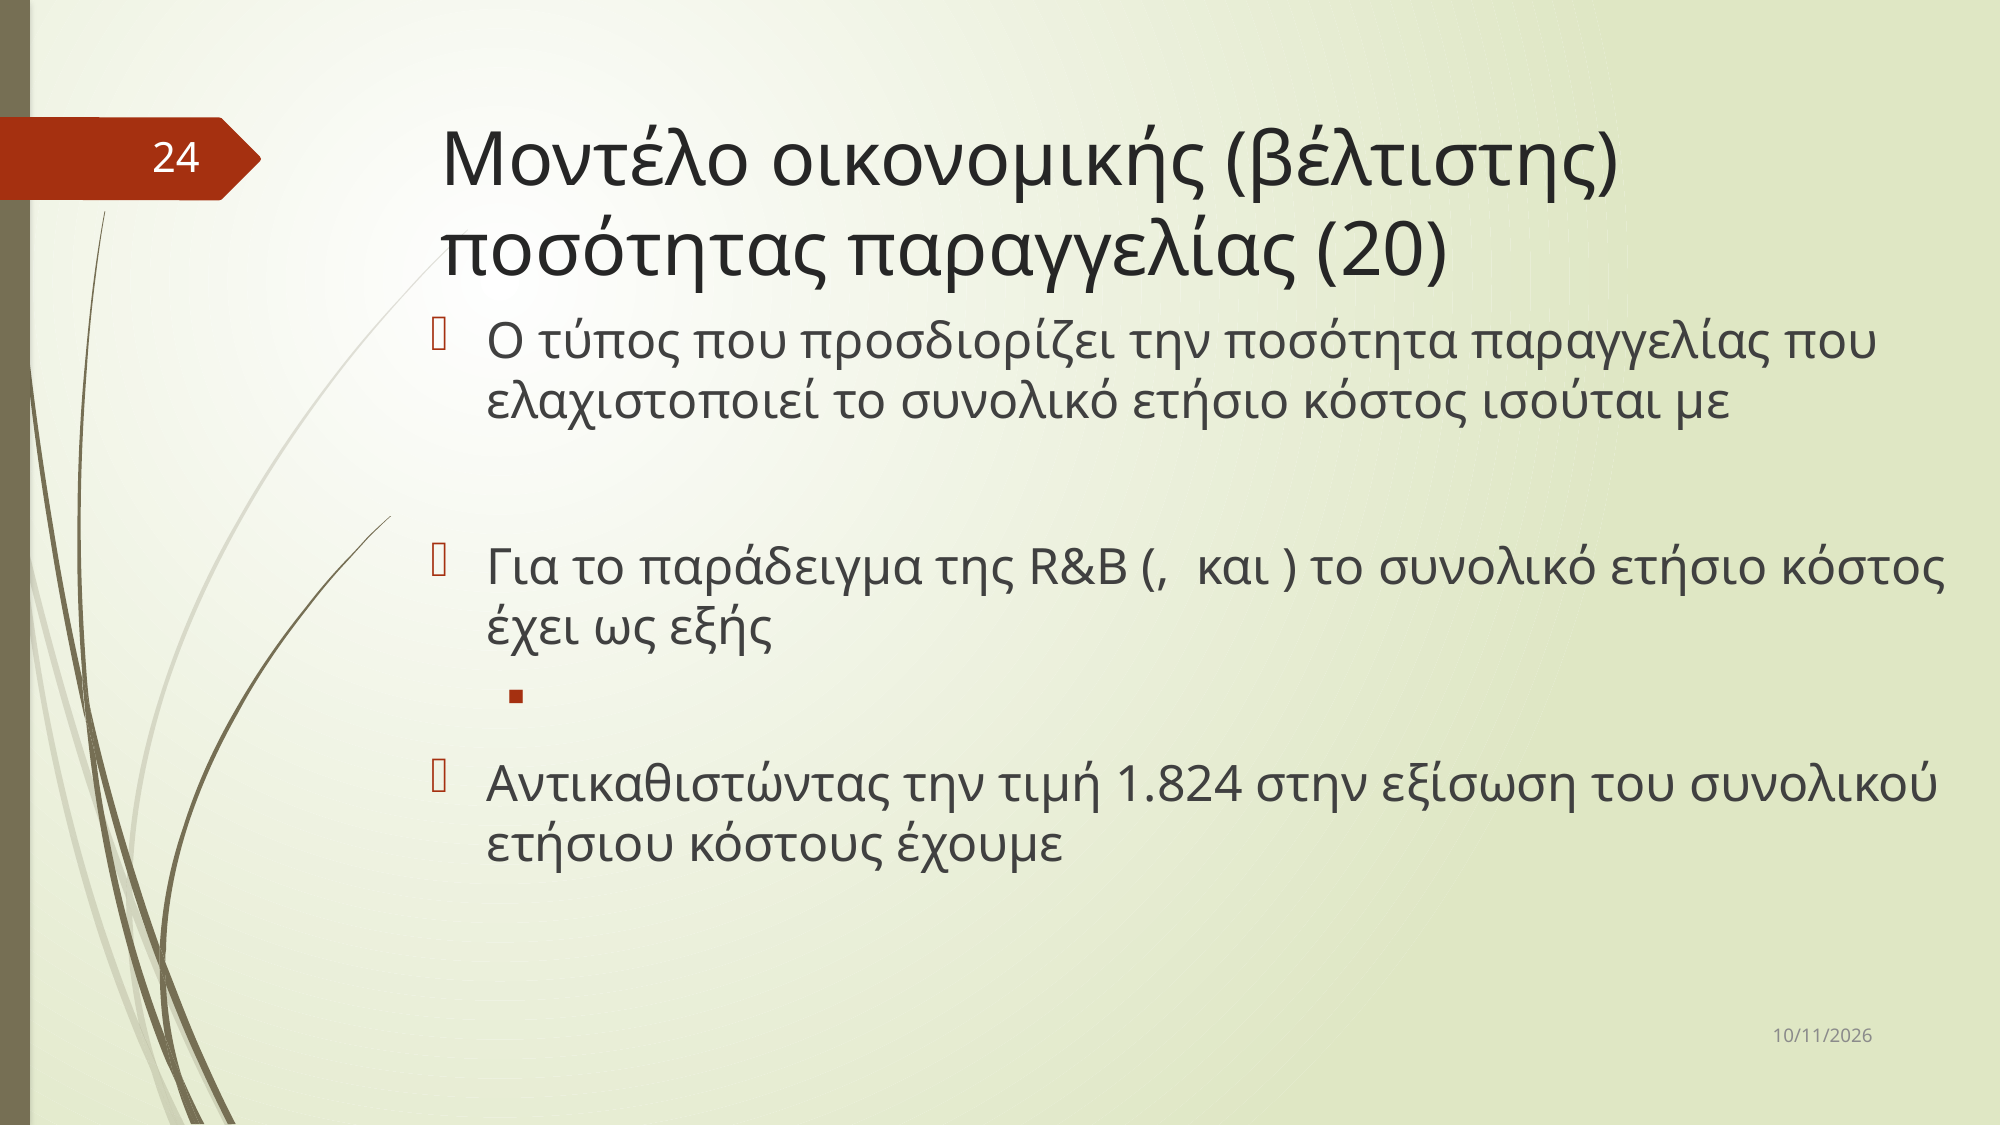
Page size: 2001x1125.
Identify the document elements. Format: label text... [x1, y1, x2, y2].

title Μοντέλο οικονομικής (βέλτιστης) ποσότητας παραγγελίας (20) [425, 102, 1888, 313]
slide_number 24 [87, 129, 216, 190]
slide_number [1699, 1005, 1888, 1067]
